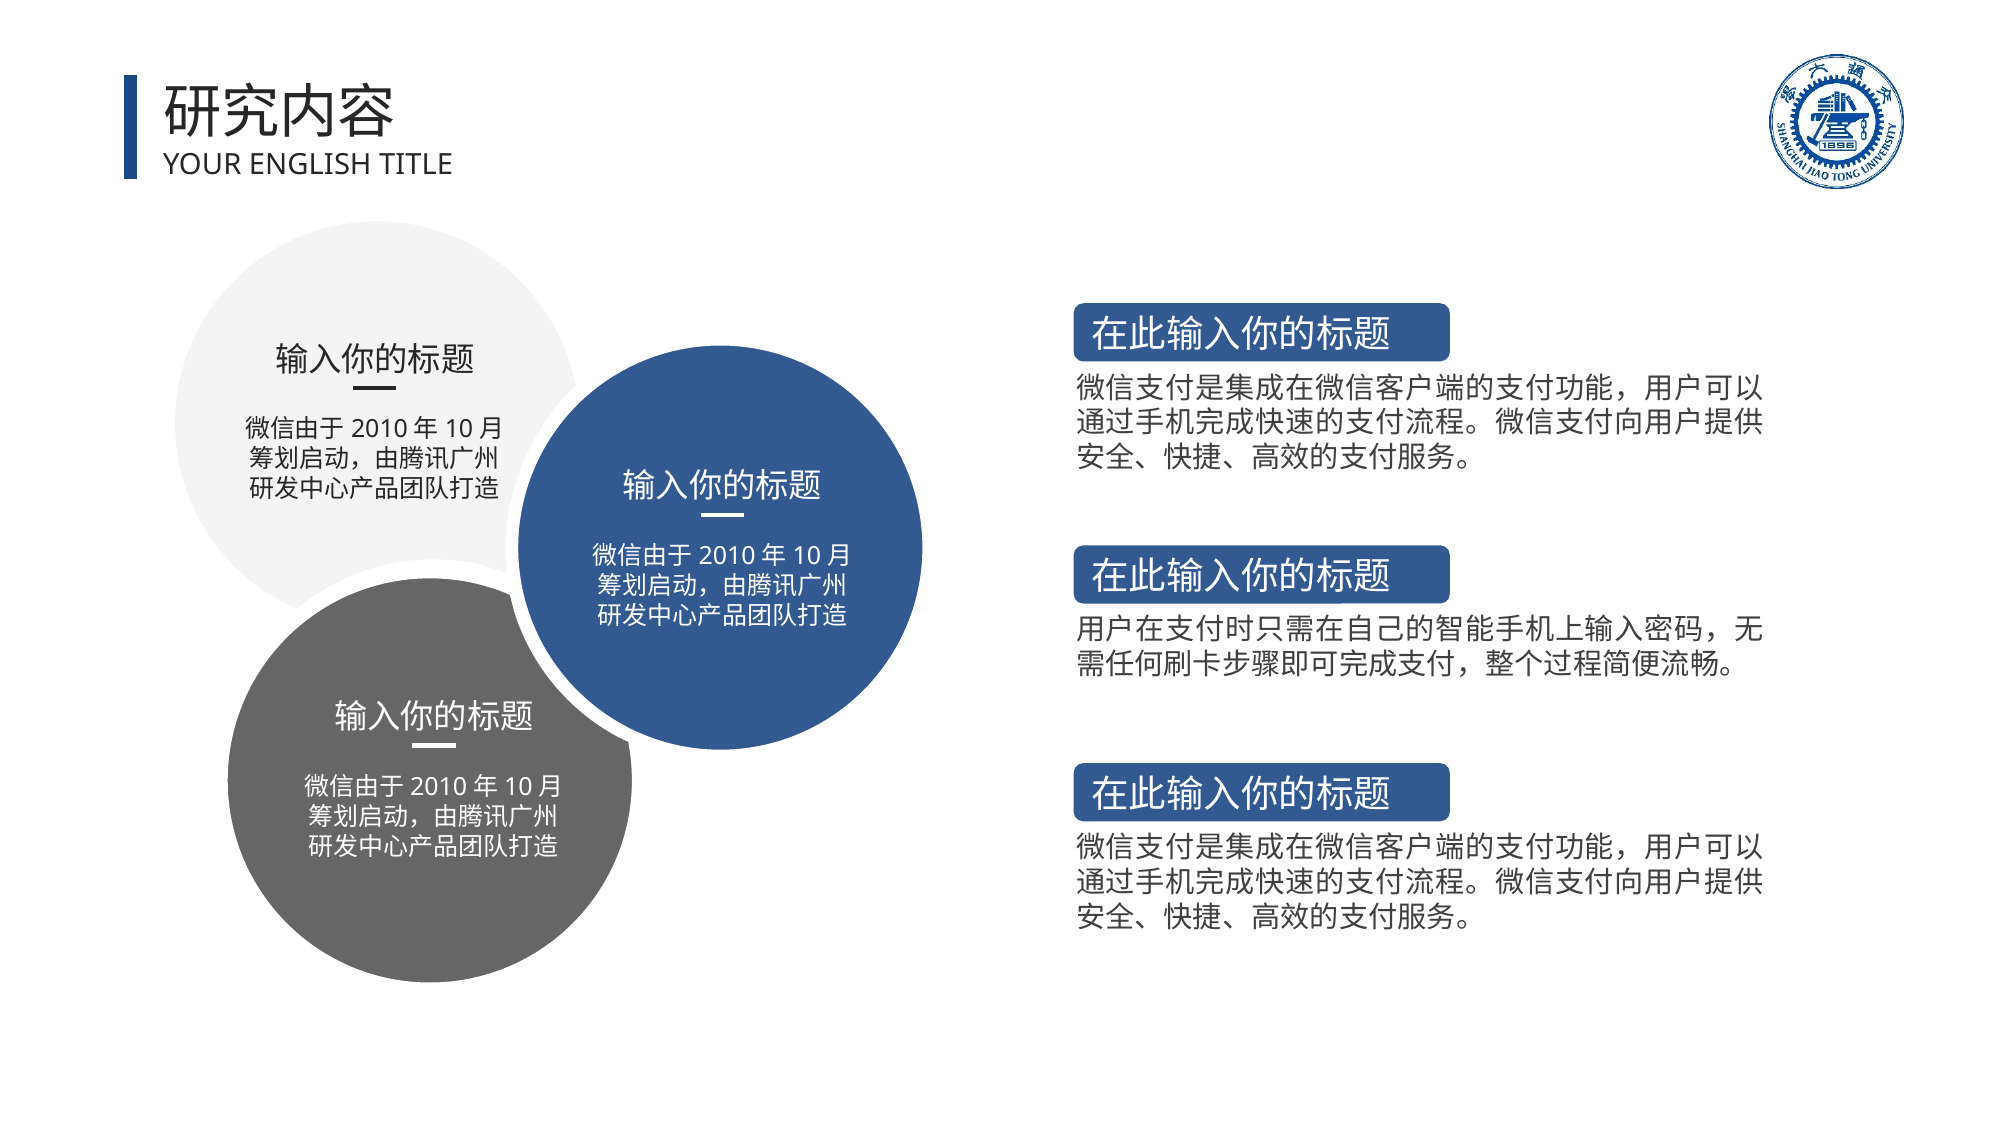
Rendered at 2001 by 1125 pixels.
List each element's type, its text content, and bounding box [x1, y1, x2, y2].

text_box 微信由于2010年10月筹划启动，由腾讯广州研发中心产品团队打造 [287, 762, 581, 868]
text_box 用户在支付时只需在自己的智能手机上输入密码，无需任何刷卡步骤即可完成支付，整个过程简便流畅。 [1061, 603, 1779, 688]
text_box 微信由于2010年10月筹划启动，由腾讯广州研发中心产品团队打造 [575, 532, 869, 637]
text_box 微信支付是集成在微信客户端的支付功能，用户可以通过手机完成快速的支付流程。微信支付向用户提供安全、快捷、高效的支付服务。 [1061, 361, 1779, 482]
picture [1769, 54, 1904, 189]
text_box 输入你的标题 [192, 330, 558, 386]
text_box 输入你的标题 [539, 457, 905, 512]
text_box 在此输入你的标题 [1072, 762, 1451, 823]
text_box 微信由于2010年10月筹划启动，由腾讯广州研发中心产品团队打造 [228, 405, 522, 511]
text_box [510, 338, 930, 757]
text_box 在此输入你的标题 [1072, 544, 1451, 605]
text_box 输入你的标题 [251, 687, 617, 743]
text_box 微信支付是集成在微信客户端的支付功能，用户可以通过手机完成快速的支付流程。微信支付向用户提供安全、快捷、高效的支付服务。 [1061, 821, 1779, 941]
text_box 在此输入你的标题 [1072, 302, 1451, 363]
text_box [167, 213, 584, 617]
text_box [220, 571, 640, 990]
text_box 研究内容 [148, 67, 565, 152]
text_box YOUR ENGLISH TITLE [148, 137, 518, 188]
